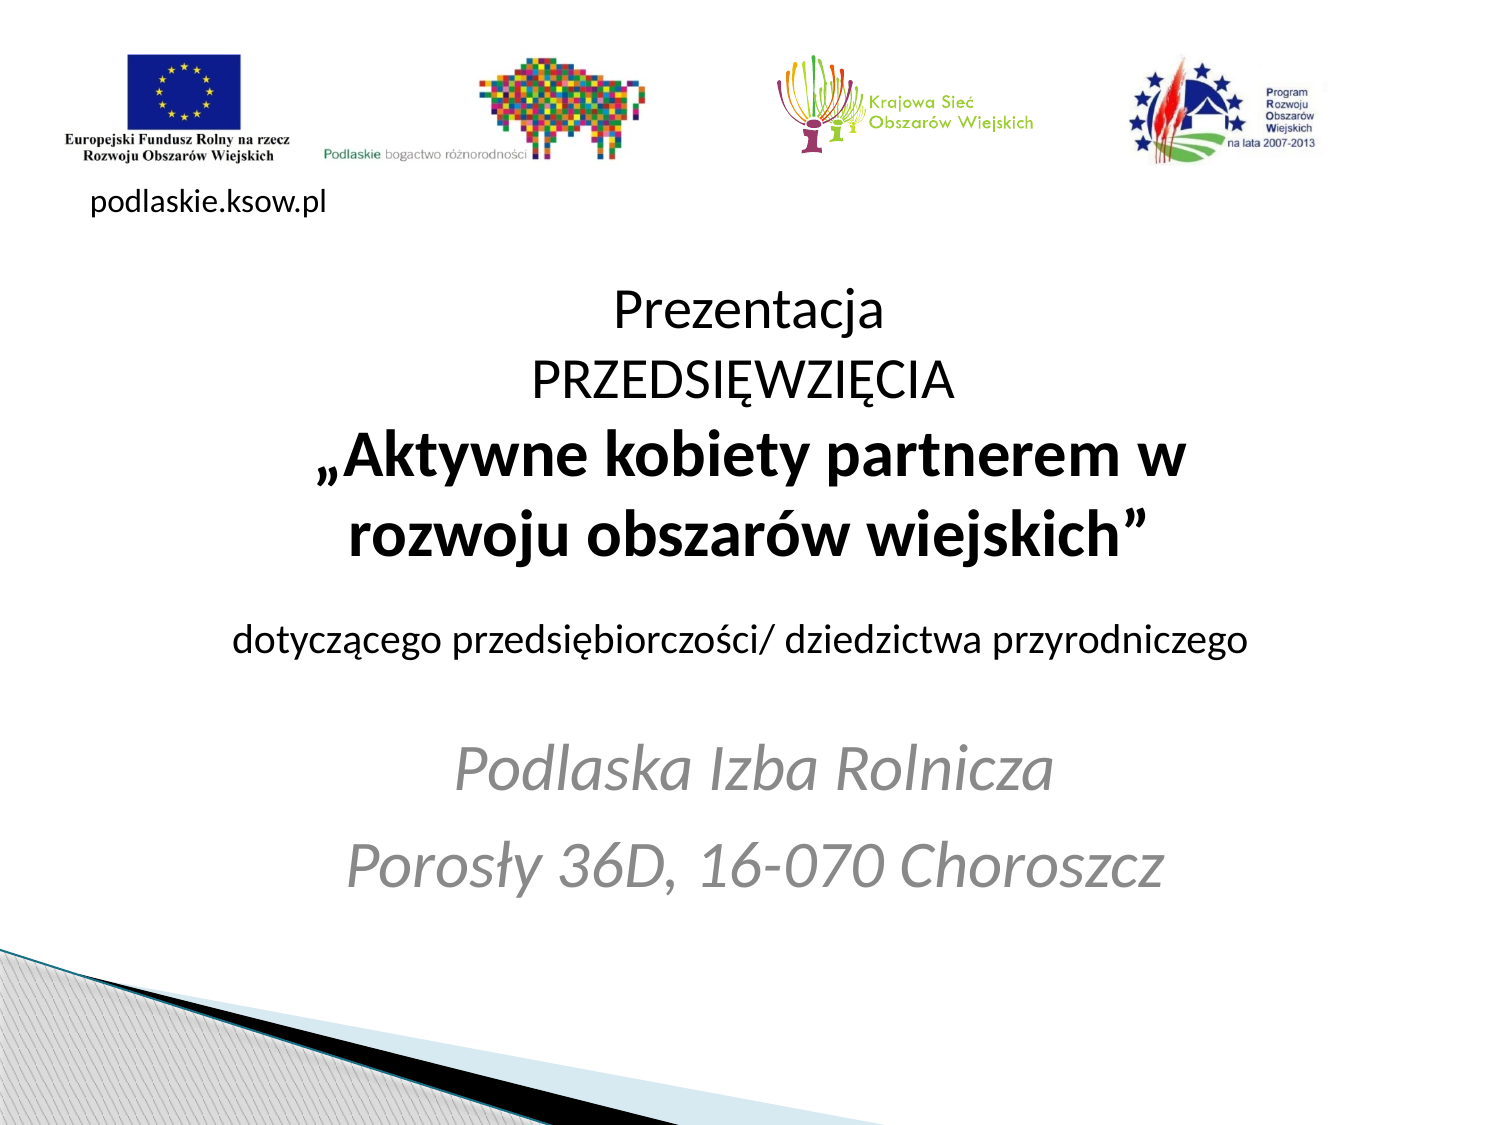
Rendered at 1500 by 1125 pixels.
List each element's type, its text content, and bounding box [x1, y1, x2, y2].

text_box Prezentacja PRZEDSIĘWZIĘCIA „Aktywne kobiety partnerem w rozwoju obszarów wiejskich” dotyczącego przedsiębiorczości/ dziedzictwa przyrodniczego [112, 292, 1388, 648]
picture [324, 47, 656, 172]
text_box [776, 54, 1034, 155]
picture [64, 54, 290, 164]
picture [1119, 53, 1330, 166]
text_box Podlaska Izba Rolnicza Porosły 36D, 16-070 Choroszcz [230, 716, 1281, 1004]
text_box podlaskie.ksow.pl [74, 45, 1425, 233]
